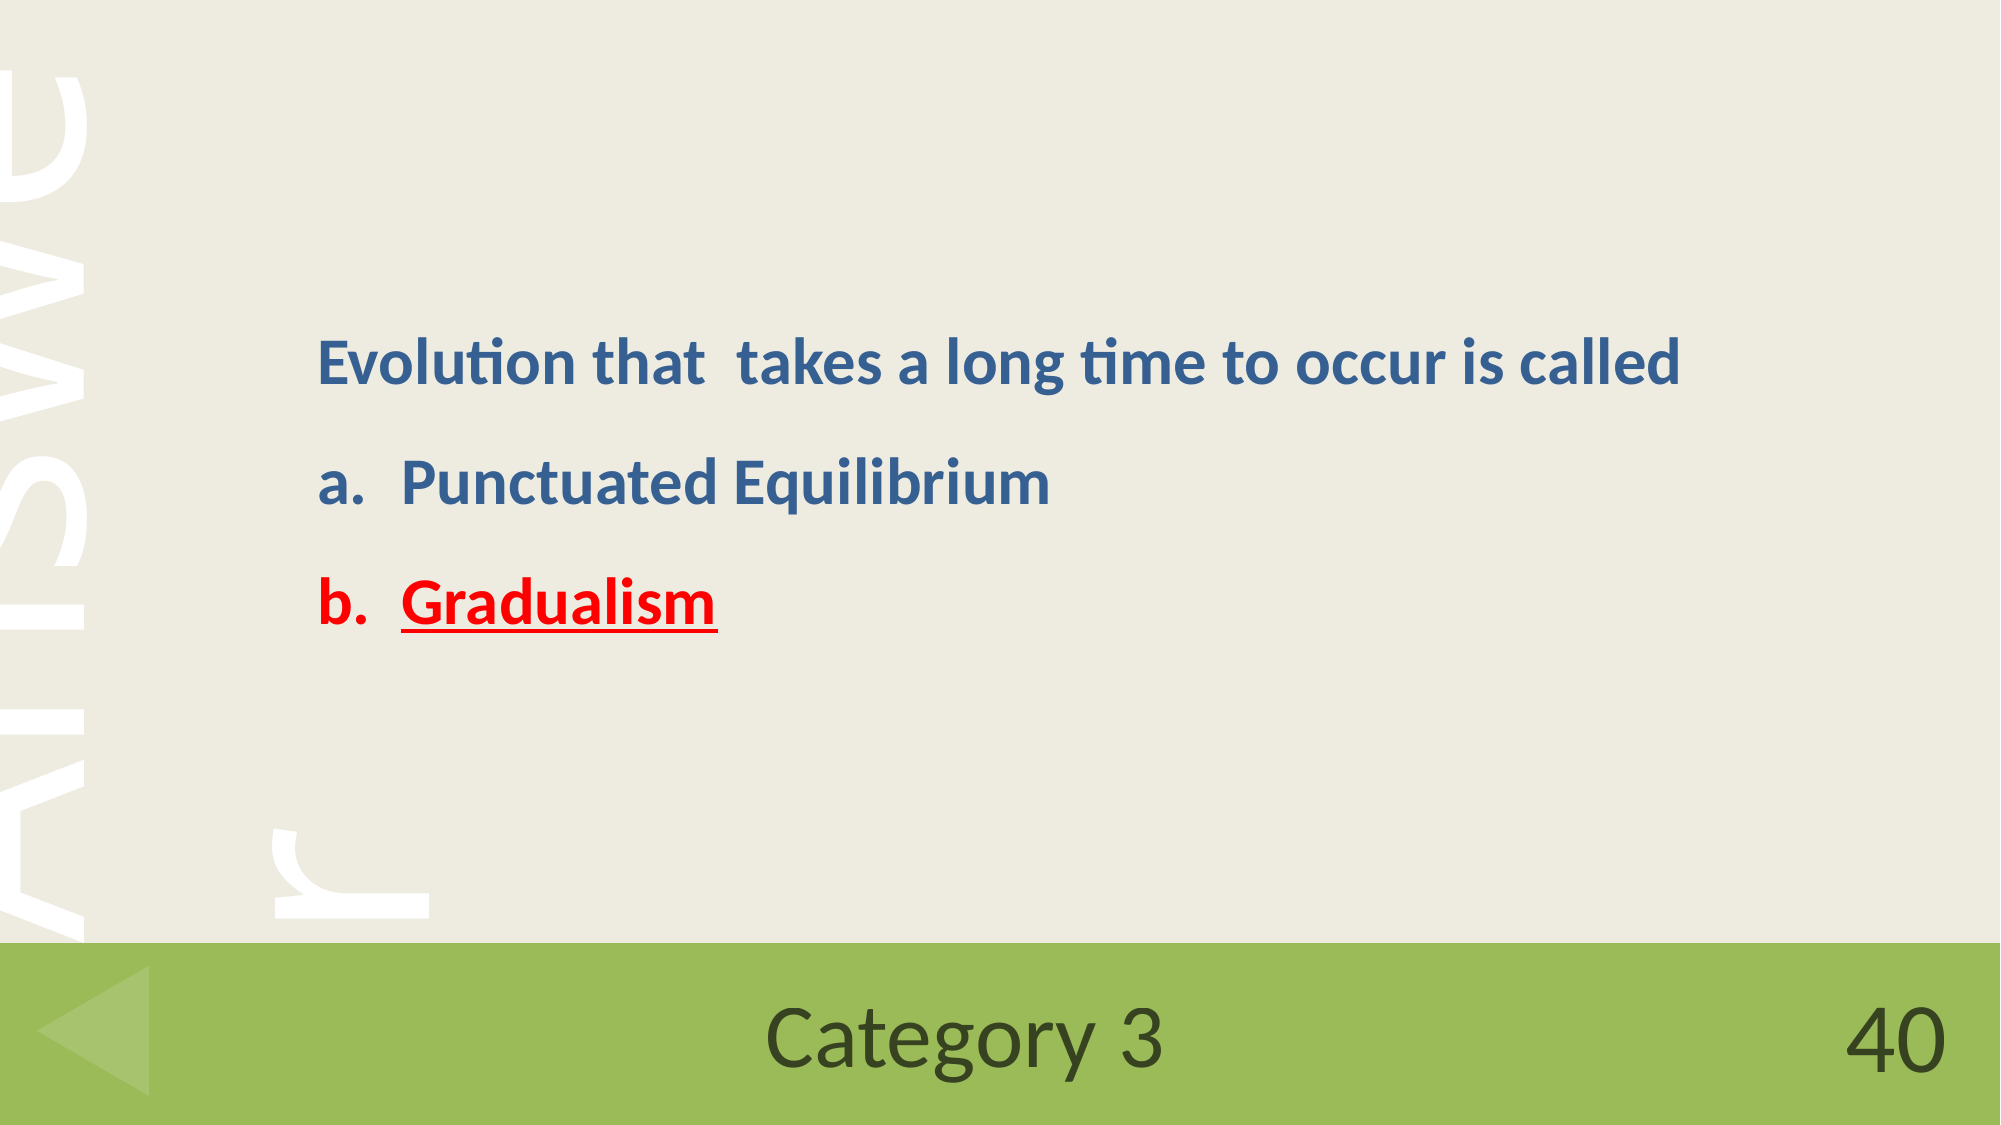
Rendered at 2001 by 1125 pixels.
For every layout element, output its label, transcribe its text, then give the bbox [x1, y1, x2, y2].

list Evolution that takes a long time to occur is called Punctuated Equilibrium Gradualism [302, 123, 1908, 874]
title Category 3 [65, 937, 1866, 1125]
list 40 [1866, 967, 1963, 1097]
